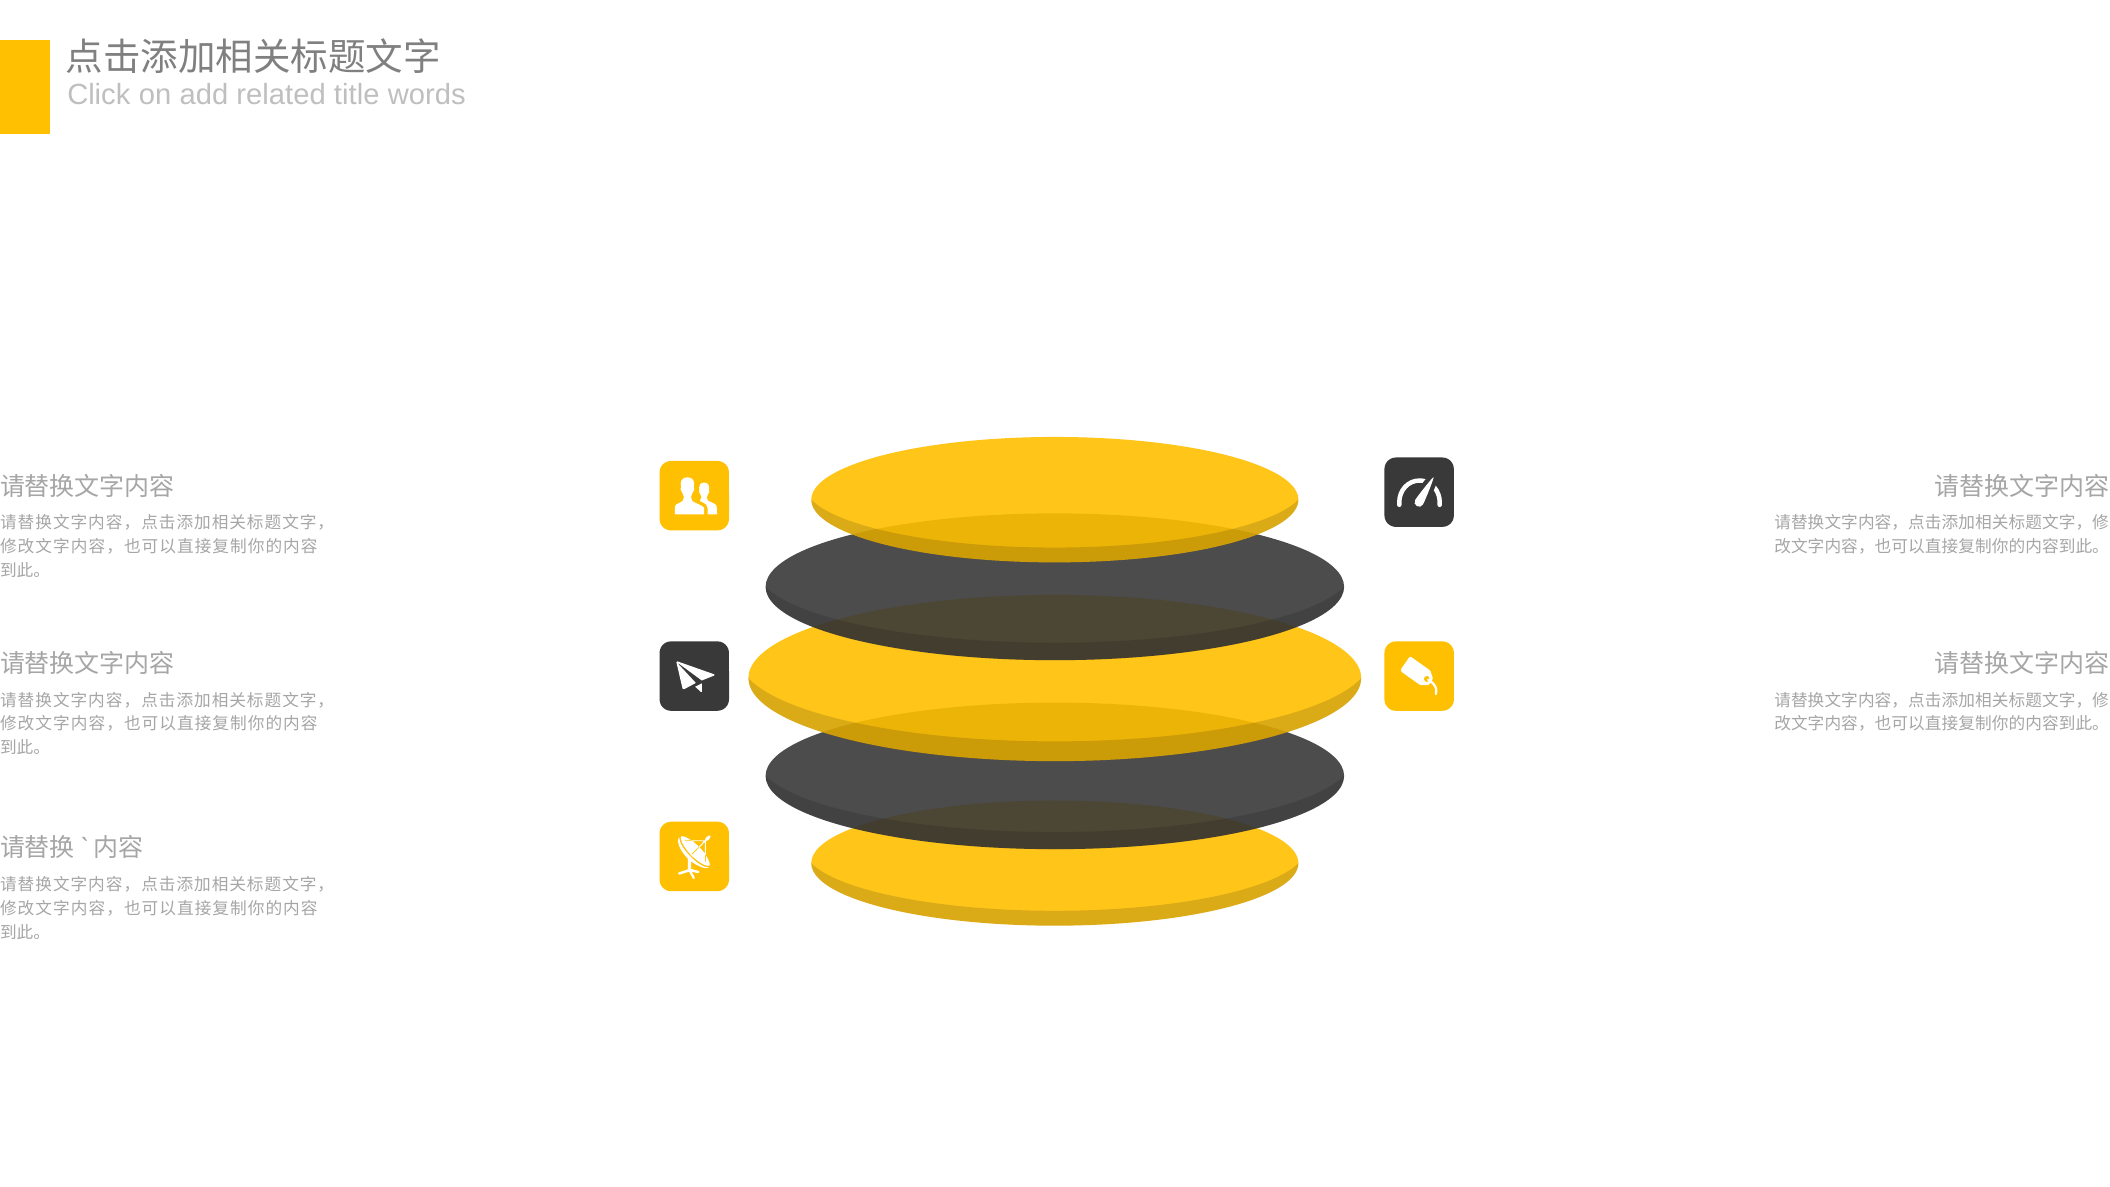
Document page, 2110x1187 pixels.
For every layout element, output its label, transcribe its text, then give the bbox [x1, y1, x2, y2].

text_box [765, 513, 1345, 661]
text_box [659, 460, 730, 531]
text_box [765, 762, 1345, 850]
list 请替换文字内容，点击添加相关标题文字，修改文字内容，也可以直接复制你的内容到此。 [0, 685, 318, 742]
list 请替换文字内容，点击添加相关标题文字，修改文字内容，也可以直接复制你的内容到此。 [0, 508, 318, 565]
text_box 点击添加相关标题文字 [49, 25, 524, 97]
list 请替换文字内容 [1884, 458, 2110, 507]
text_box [811, 850, 1299, 926]
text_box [1384, 641, 1454, 711]
list 请替换文字内容 [0, 458, 215, 508]
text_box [748, 594, 1362, 762]
list 请替换`内容 [0, 819, 215, 870]
list 请替换文字内容，点击添加相关标题文字，修改文字内容，也可以直接复制你的内容到此。 [1763, 508, 2110, 563]
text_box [659, 641, 730, 711]
list 请替换文字内容，点击添加相关标题文字，修改文字内容，也可以直接复制你的内容到此。 [0, 870, 318, 926]
list 请替换文字内容 [0, 635, 215, 685]
list 请替换文字内容 [1884, 635, 2110, 684]
list 请替换文字内容，点击添加相关标题文字，修改文字内容，也可以直接复制你的内容到此。 [1763, 685, 2110, 740]
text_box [1384, 457, 1454, 527]
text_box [811, 436, 1299, 563]
text_box Click on add related title words [51, 67, 488, 119]
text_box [659, 821, 730, 892]
